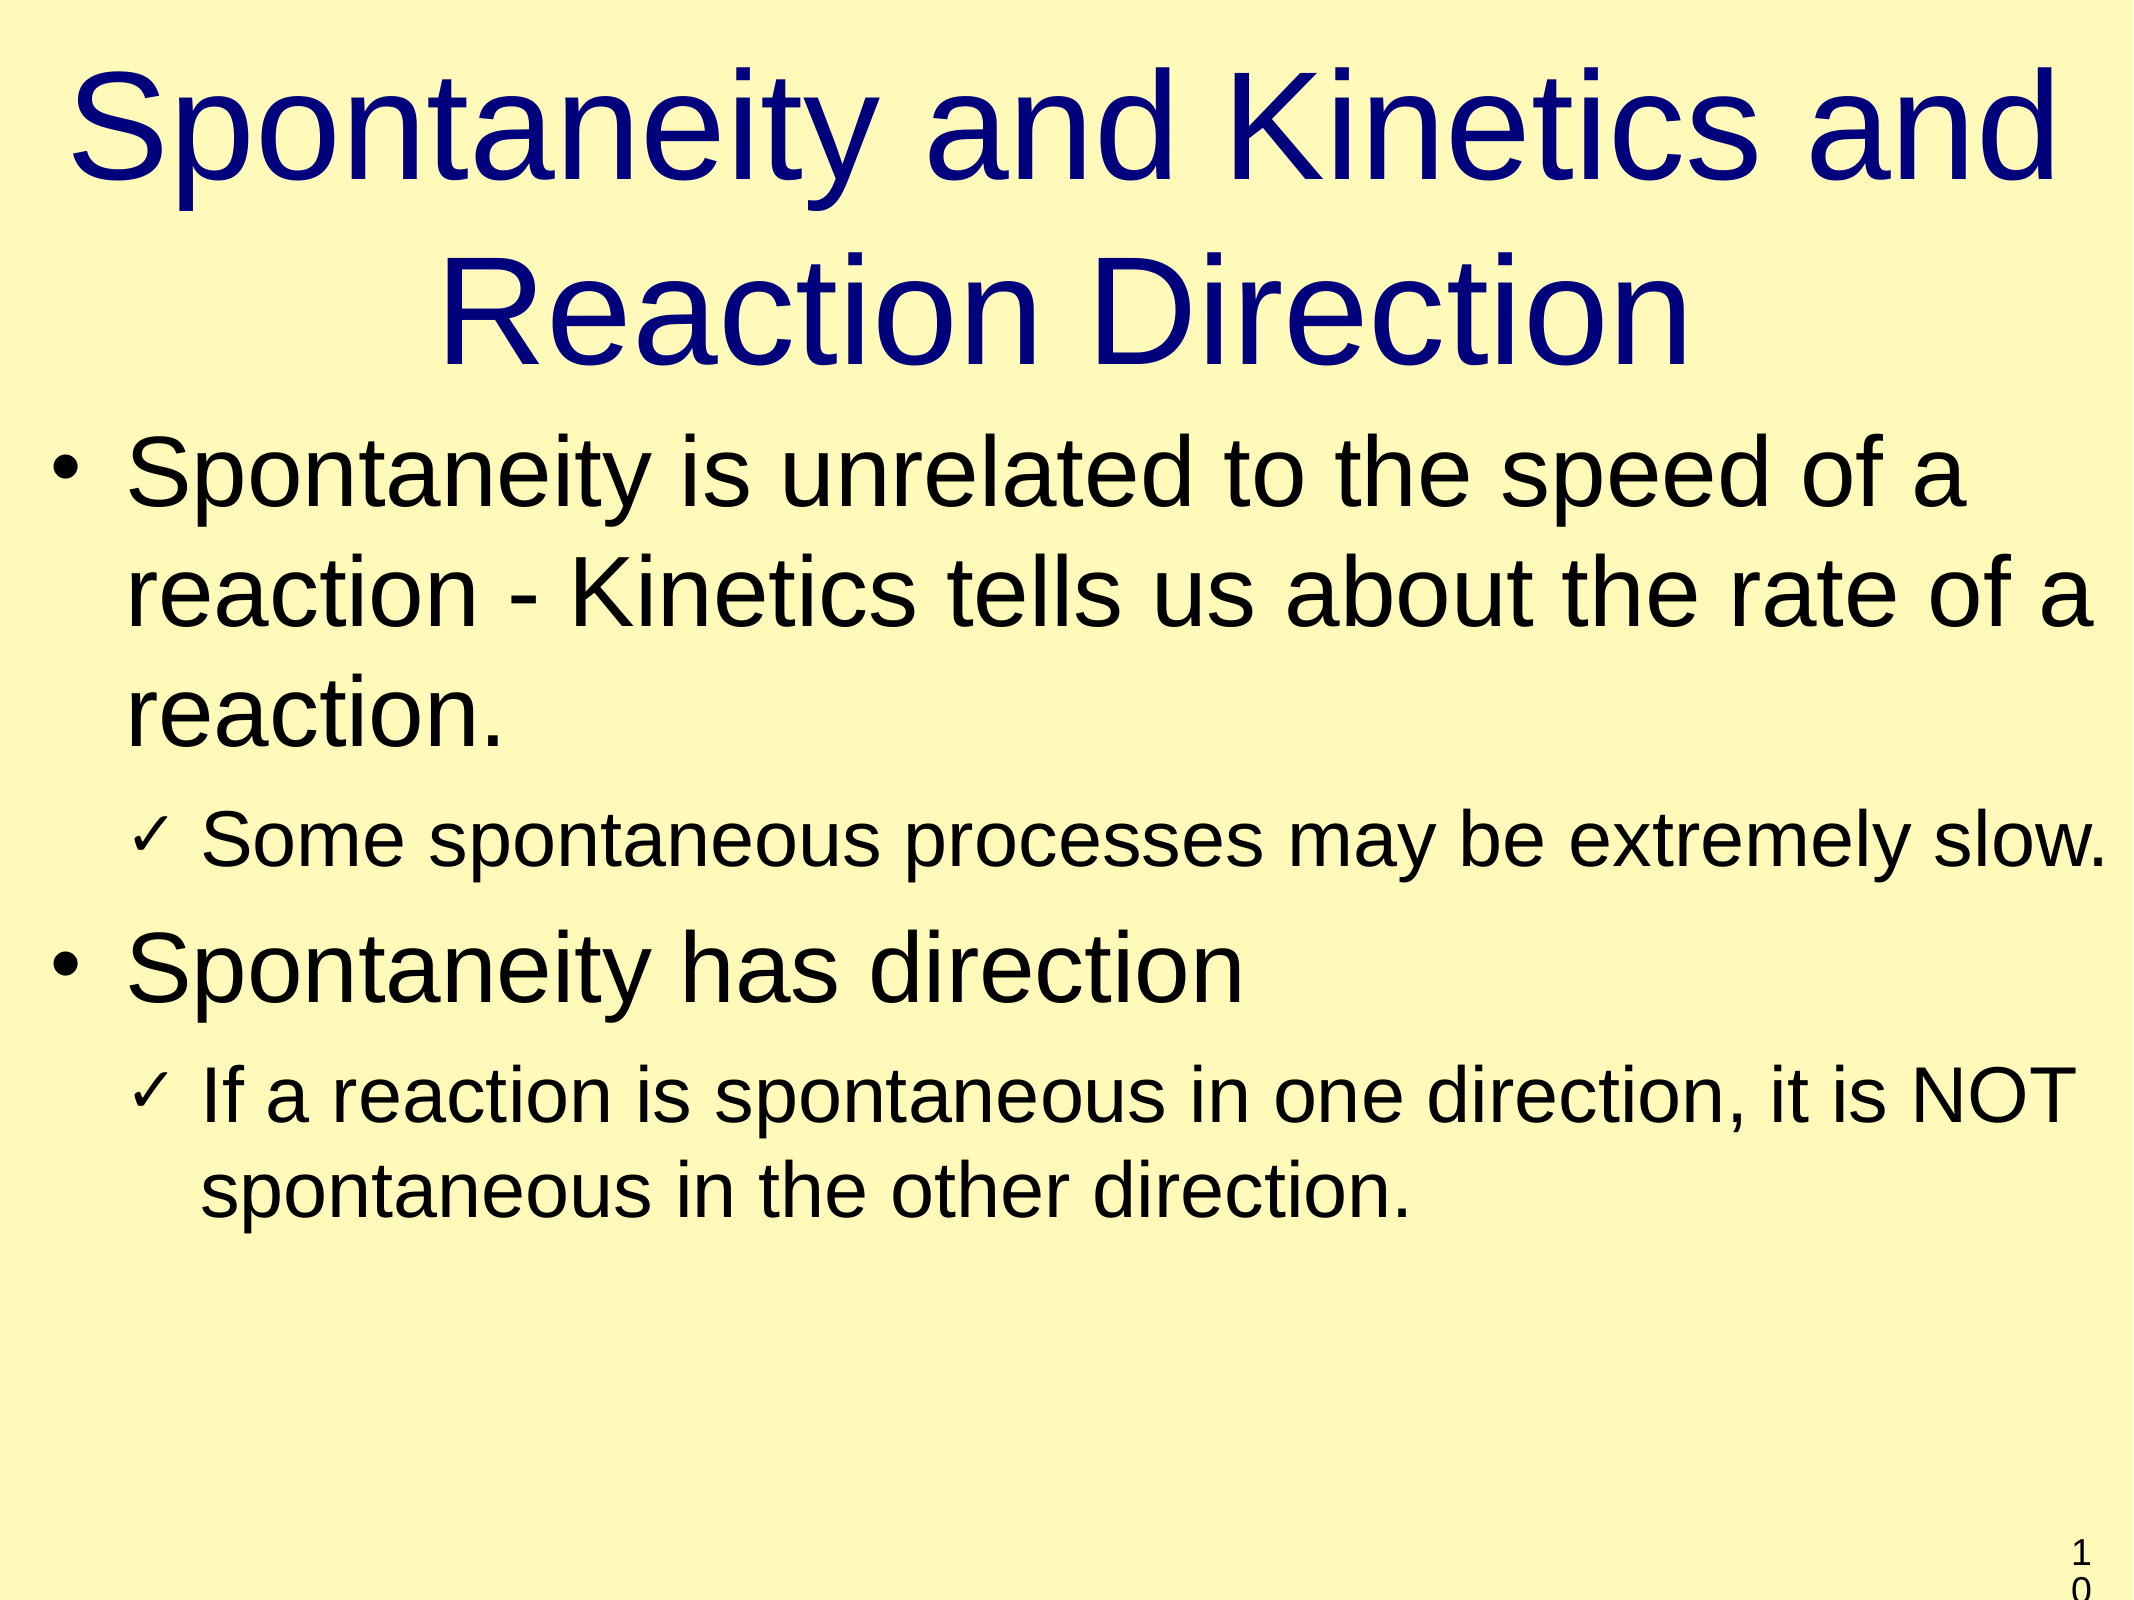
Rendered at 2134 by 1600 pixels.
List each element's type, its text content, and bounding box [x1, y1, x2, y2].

list Spontaneity is unrelated to the speed of a reaction - Kinetics tells us about the rate of a reaction. Some spontaneous processes may be extremely slow. Spontaneity has direction If a reaction is spontaneous in one direction, it is NOT spontaneous in the other direction. [49, 405, 2126, 1551]
slide_number 10 [2055, 1551, 2118, 1580]
title Spontaneity and Kinetics and Reaction Direction [24, 30, 2107, 391]
